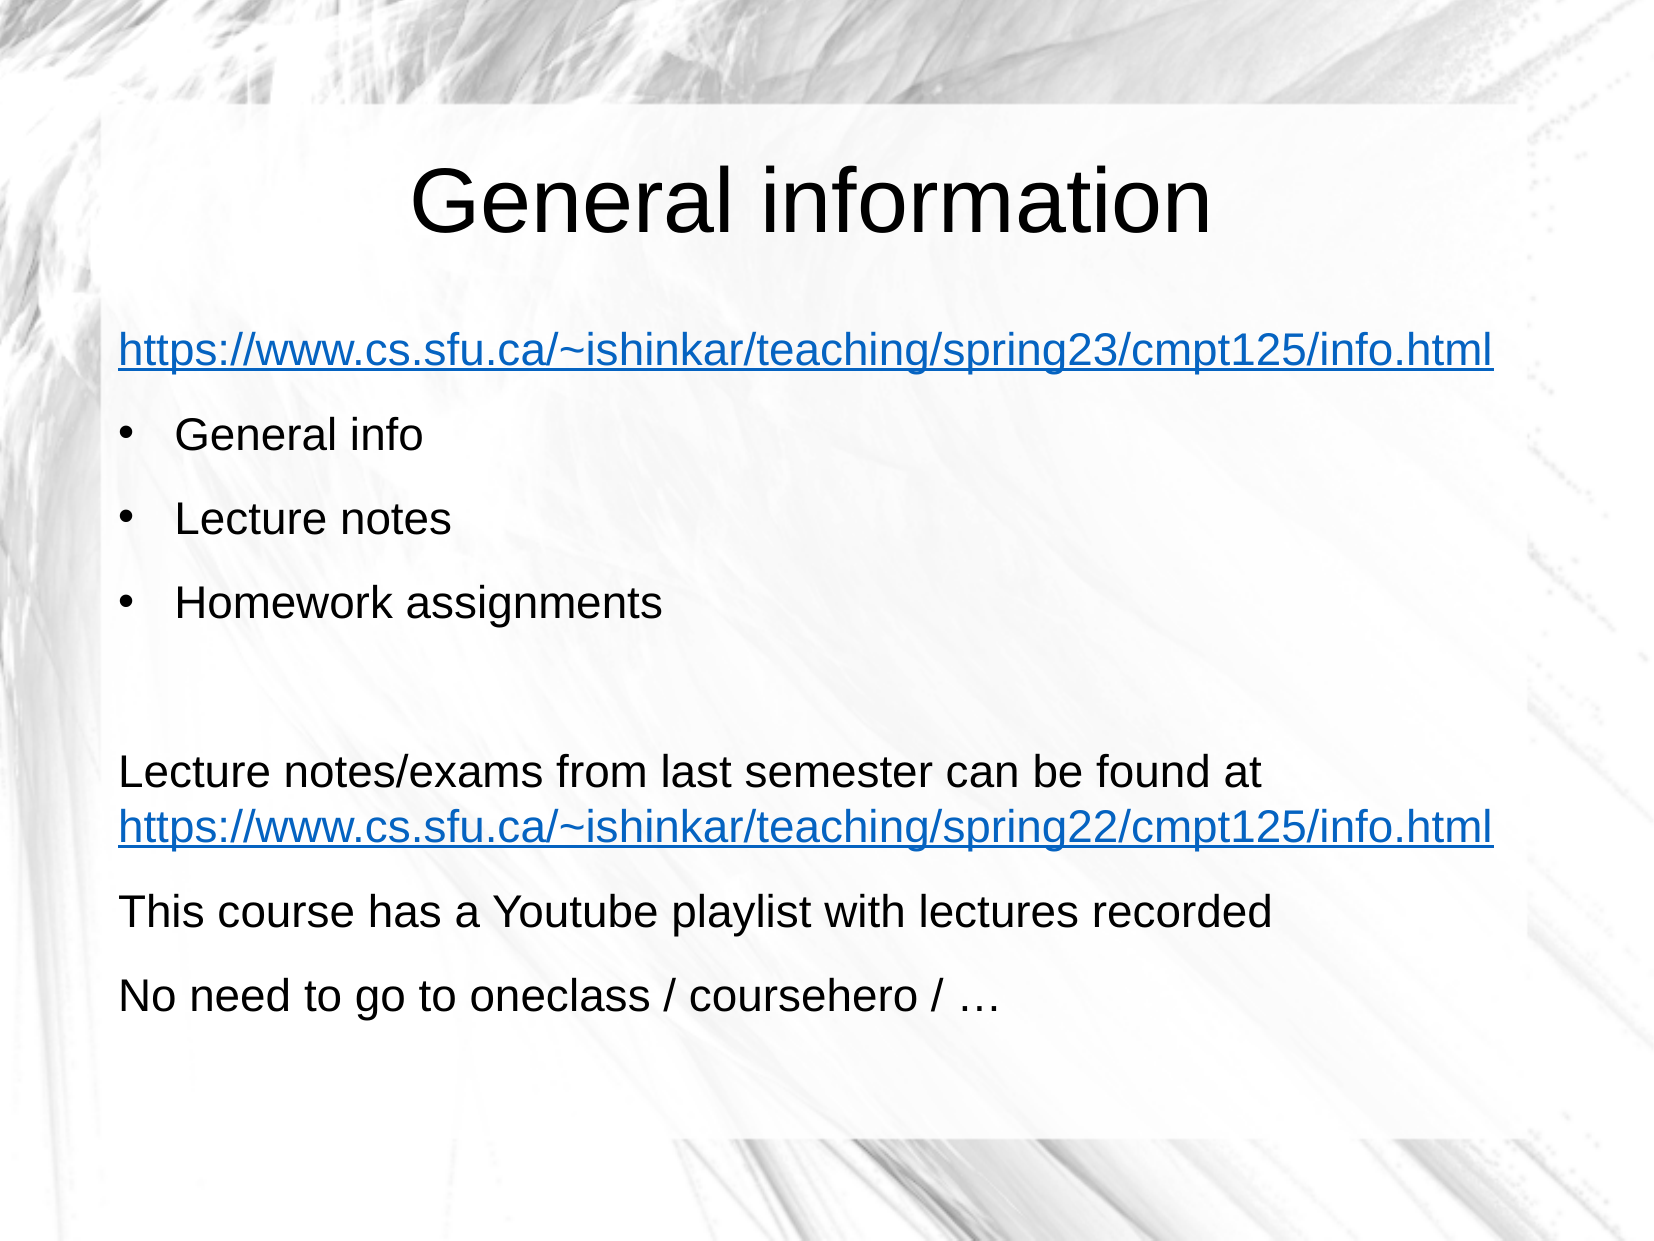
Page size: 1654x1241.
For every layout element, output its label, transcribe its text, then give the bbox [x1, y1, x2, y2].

picture [0, 0, 1654, 1241]
list https://www.cs.sfu.ca/~ishinkar/teaching/spring23/cmpt125/info.html General info Lecture notes Homework assignments Lecture notes/exams from last semester can be found at https://www.cs.sfu.ca/~ishinkar/teaching/spring22/cmpt125/info.html This course has a Youtube playlist with lectures recorded No need to go to oneclass / coursehero / … [118, 319, 1571, 1149]
title General information [118, 112, 1506, 281]
